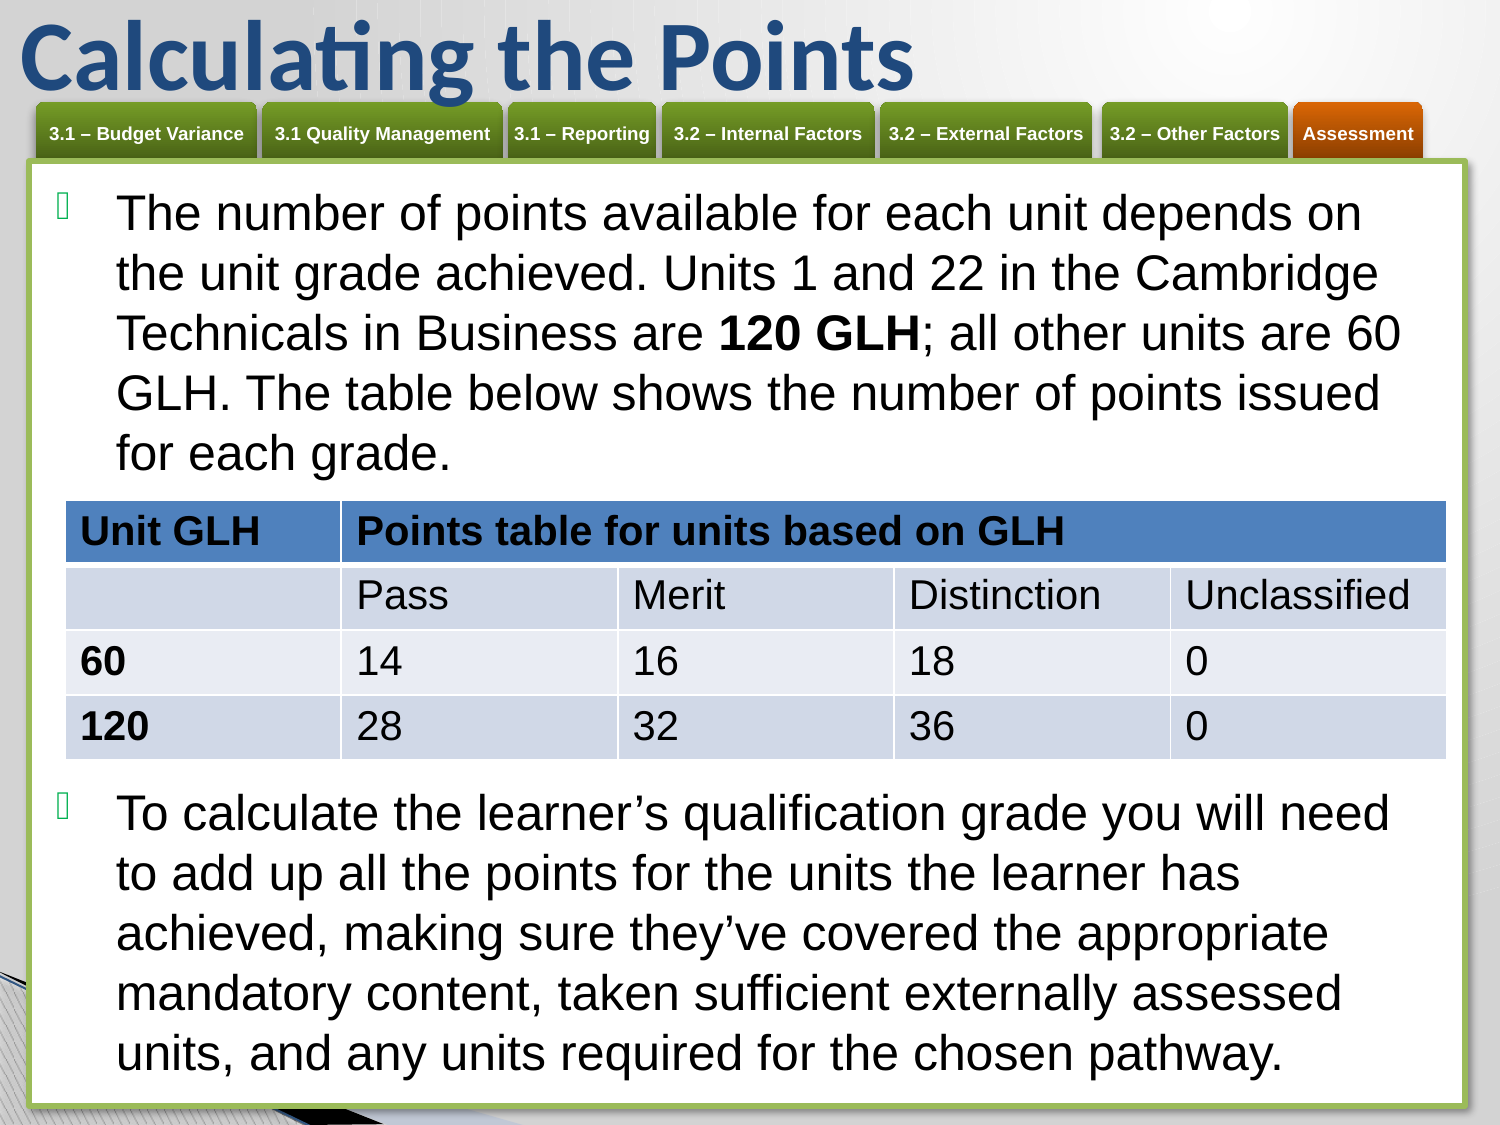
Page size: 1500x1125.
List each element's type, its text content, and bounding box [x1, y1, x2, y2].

text_box The number of points available for each unit depends on the unit grade achieved. Units 1 and 22 in the Cambridge Technicals in Business are 120 GLH; all other units are 60 GLH. The table below shows the number of points issued for each grade. To calculate the learner’s qualification grade you will need to add up all the points for the units the learner has achieved, making sure they’ve covered the appropriate mandatory content, taken sufficient externally assessed units, and any units required for the chosen pathway. [41, 172, 1447, 1088]
table_cell Unclassified [1171, 568, 1446, 629]
table_cell 18 [895, 631, 1170, 694]
table_cell 36 [895, 696, 1170, 759]
table_cell 16 [619, 631, 893, 694]
table_cell 0 [1171, 631, 1446, 694]
table_cell 60 [66, 631, 340, 694]
table_cell 28 [342, 696, 617, 759]
table_cell 32 [619, 696, 893, 759]
table_header Unit GLH [66, 501, 340, 562]
table_cell Merit [619, 568, 893, 629]
table_cell 14 [342, 631, 617, 694]
table_cell 0 [1171, 696, 1446, 759]
text_box e [551, 0, 603, 5]
title Calculating the Points [5, 0, 1270, 102]
table_cell Pass [342, 568, 617, 629]
table_cell [66, 568, 340, 629]
table_cell Distinction [895, 568, 1170, 629]
table_cell 120 [66, 696, 340, 759]
table_header Points table for units based on GLH [342, 501, 1446, 562]
picture [281, 1114, 303, 1125]
